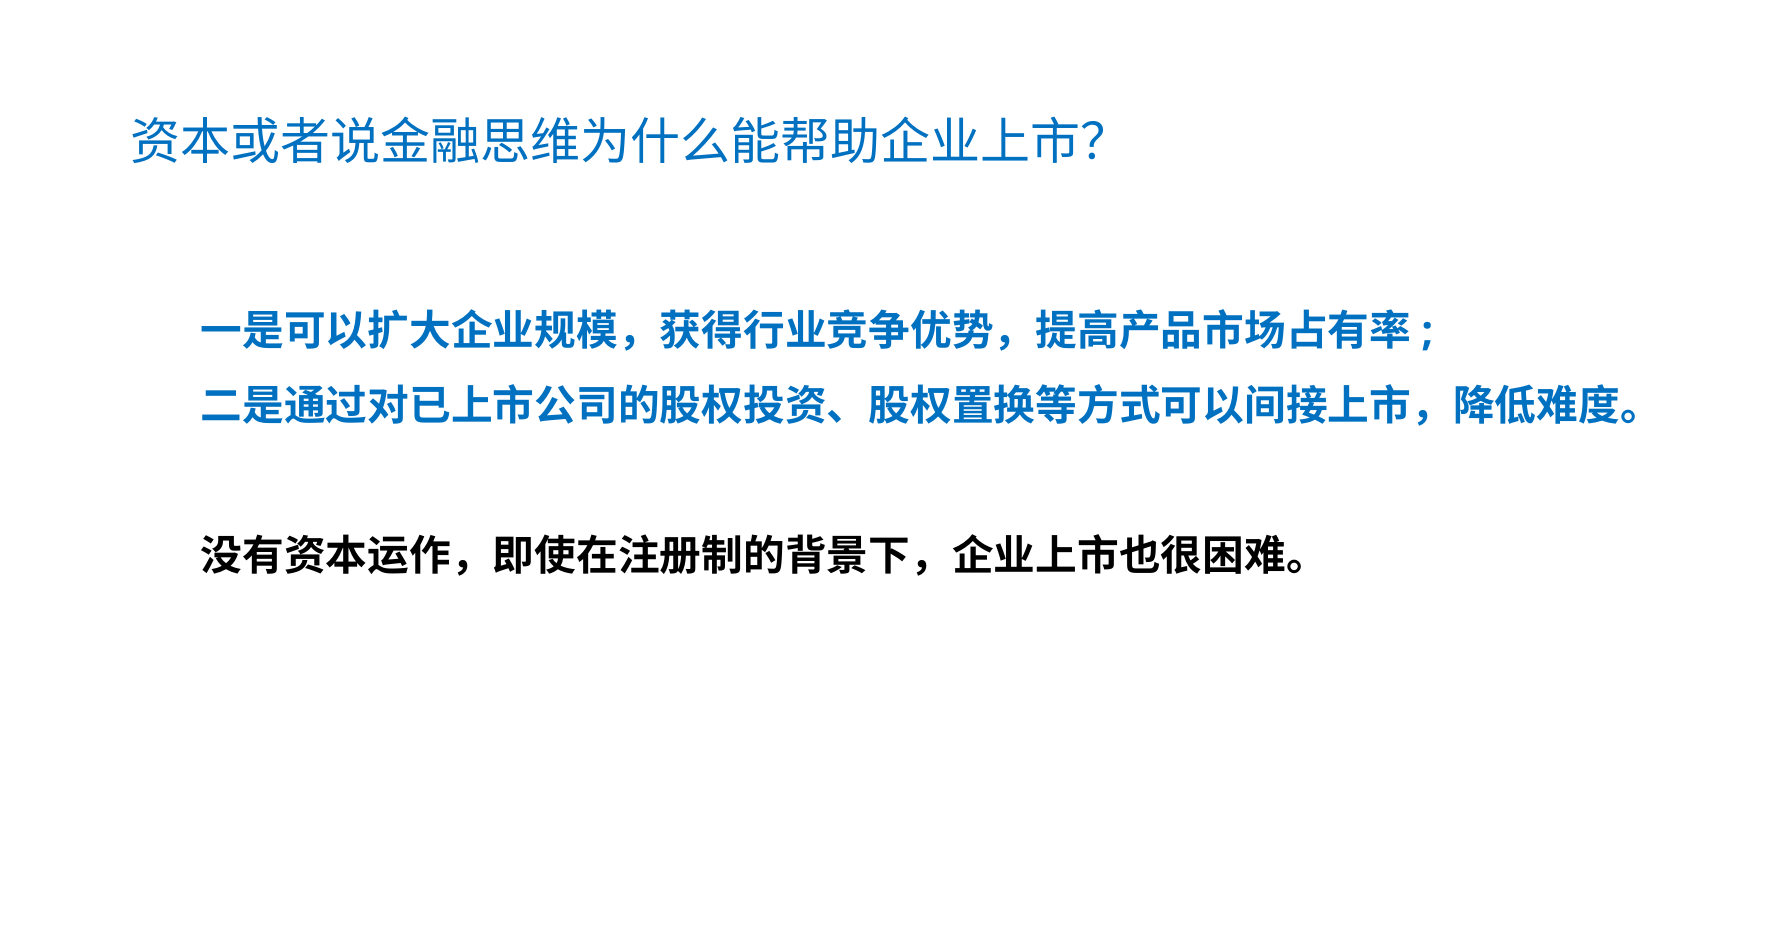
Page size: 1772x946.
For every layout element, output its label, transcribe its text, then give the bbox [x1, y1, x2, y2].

text_box 资本或者说金融思维为什么能帮助企业上市？ 一是可以扩大企业规模，获得行业竞争优势，提高产品市场占有率; 二是通过对已上市公司的股权投资、股权置换等方式可以间接上市，降低难度。 没有资本运作，即使在注册制的背景下，企业上市也很困难。 [35, 72, 1690, 586]
